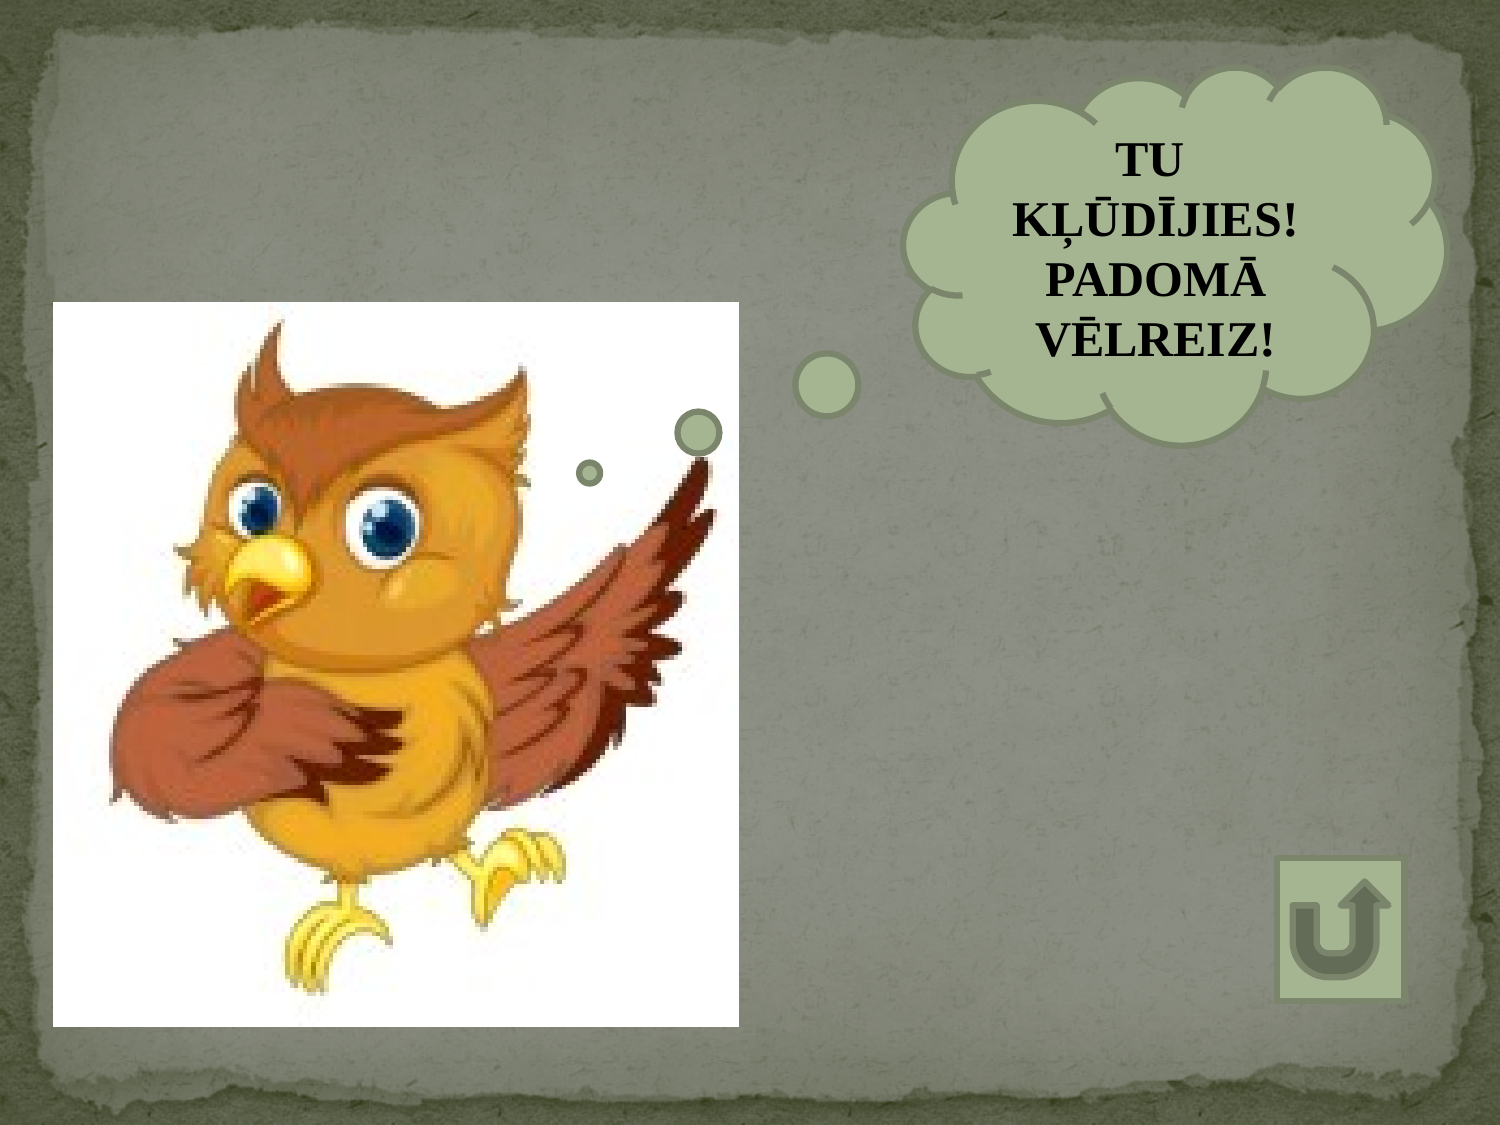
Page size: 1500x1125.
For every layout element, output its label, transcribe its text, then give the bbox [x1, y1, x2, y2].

picture [53, 302, 739, 1027]
text_box TU KĻŪDĪJIES! PADOMĀ VĒLREIZ! [792, 350, 862, 420]
text_box TU KĻŪDĪJIES! PADOMĀ VĒLREIZ! [899, 64, 1451, 449]
text_box [1274, 855, 1408, 1004]
